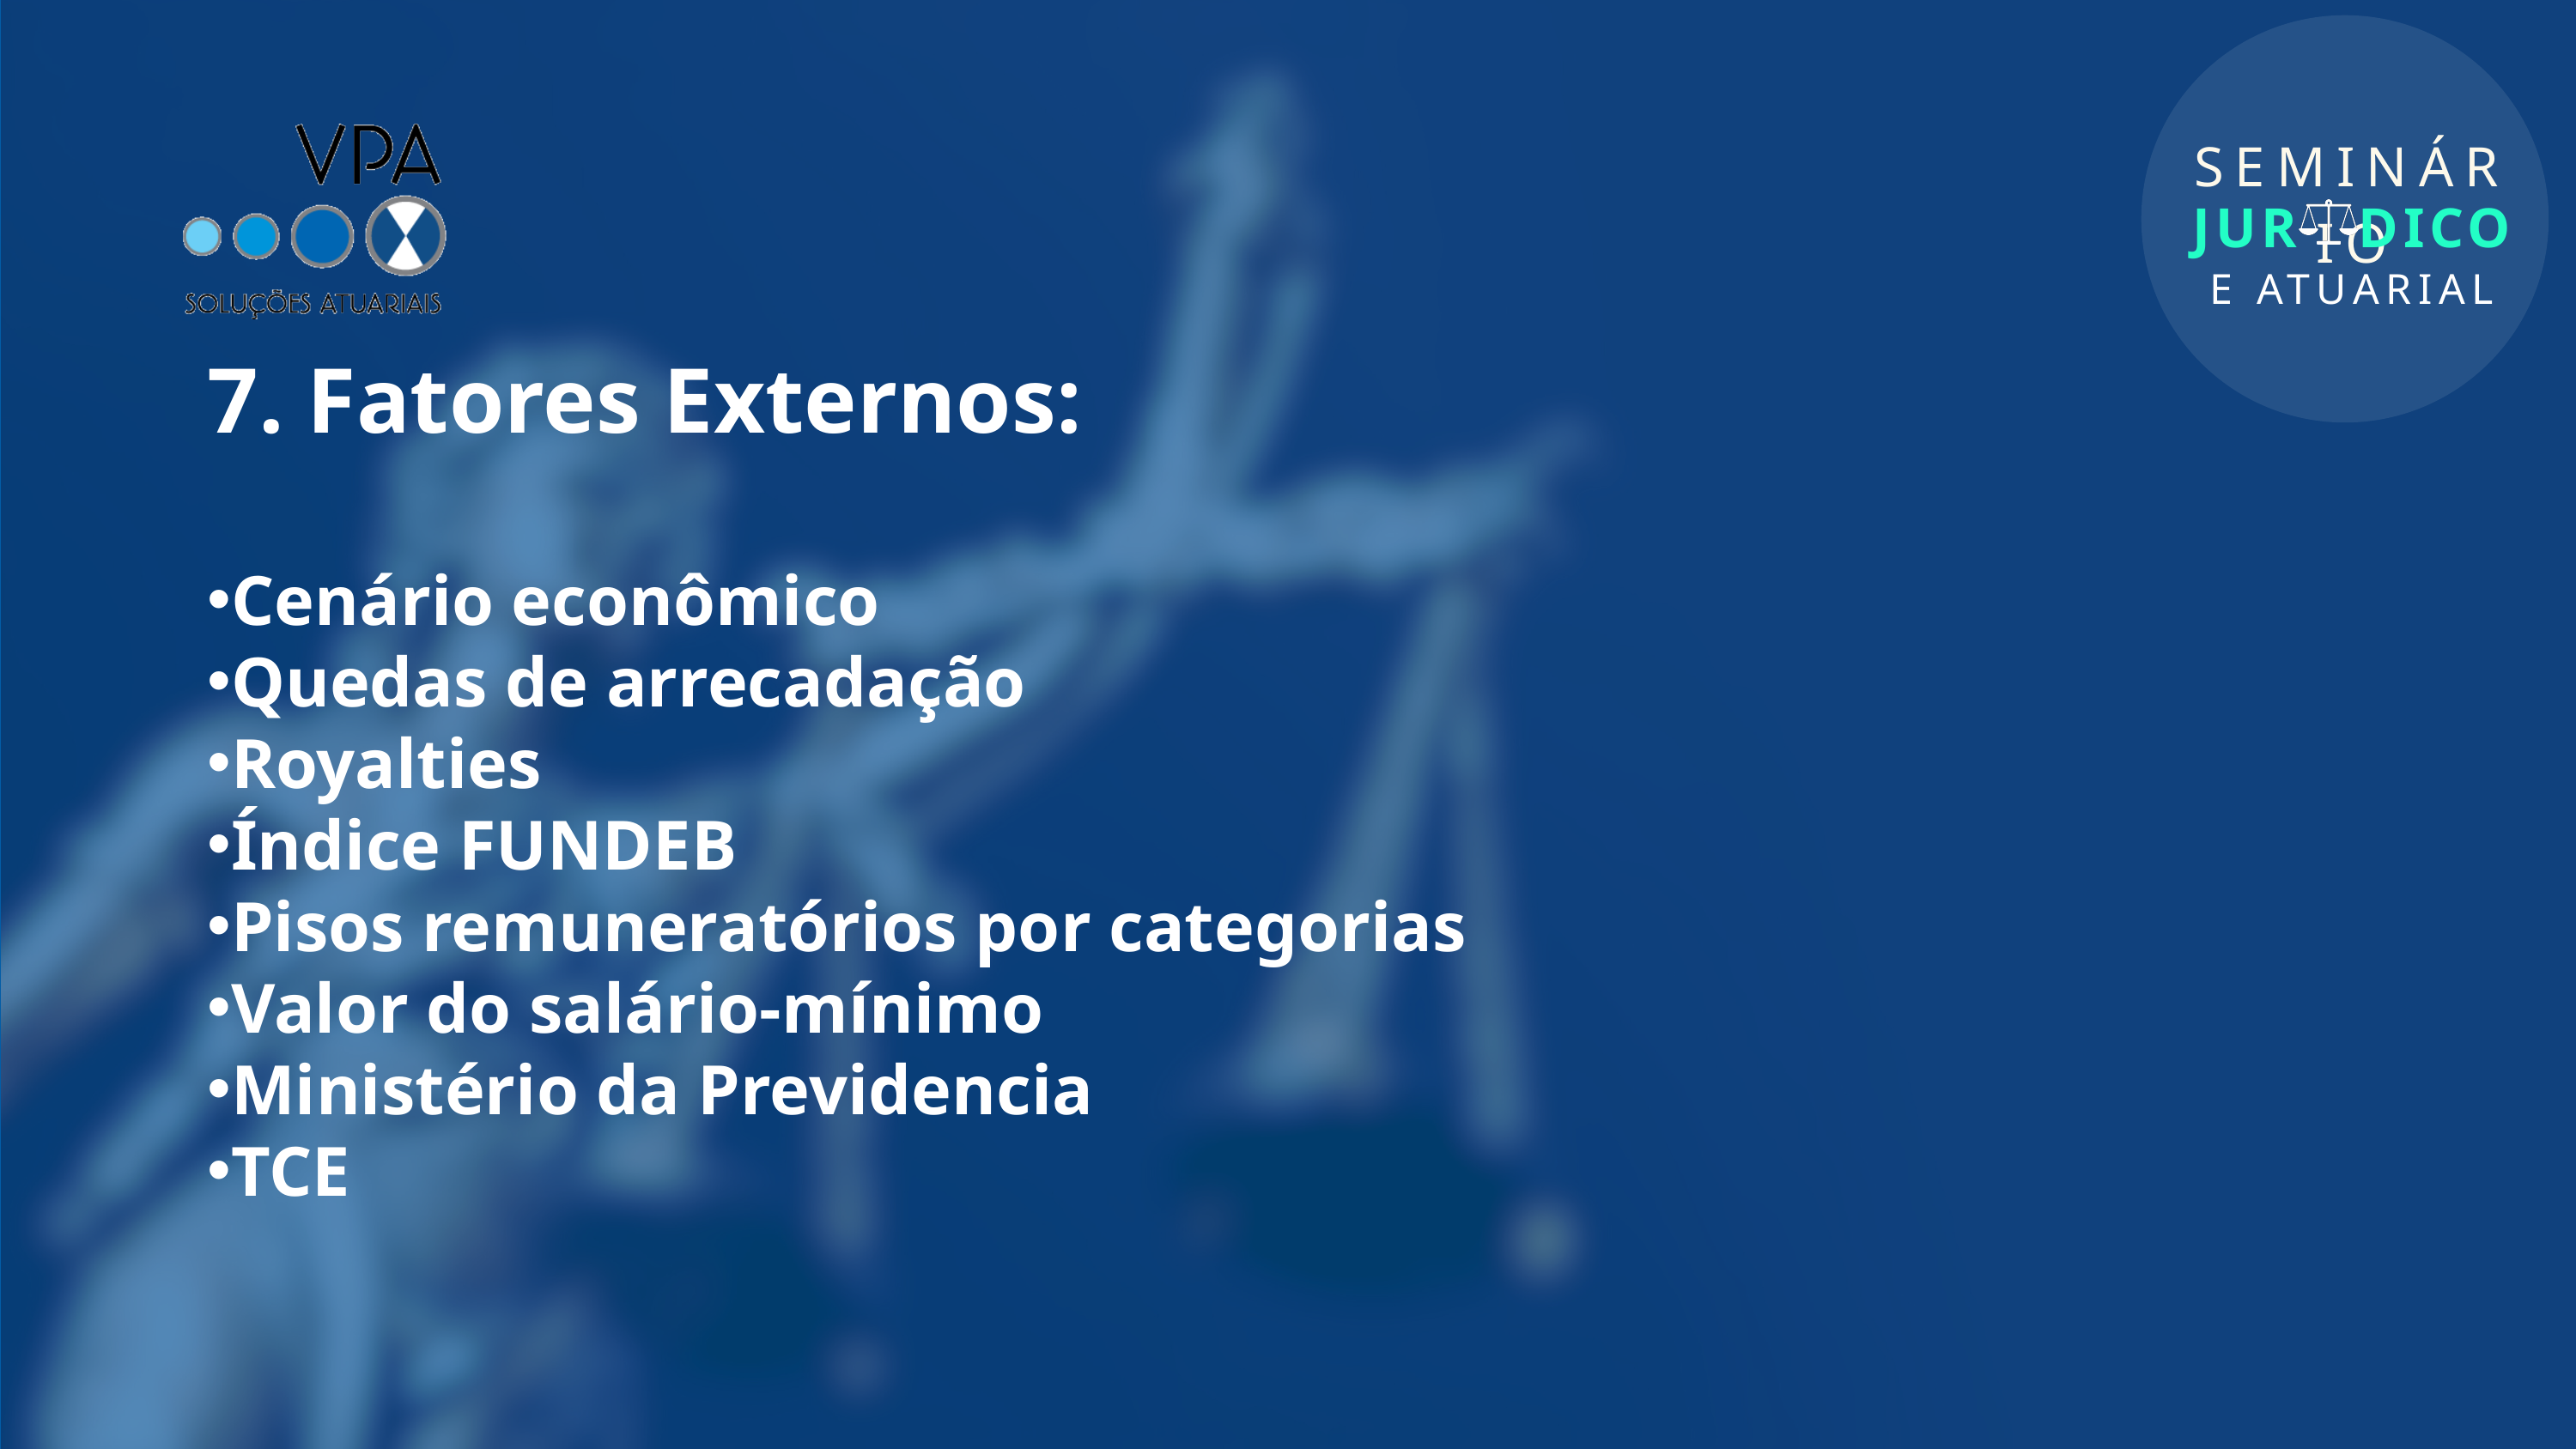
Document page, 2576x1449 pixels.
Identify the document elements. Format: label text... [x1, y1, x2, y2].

text_box [1, 0, 2576, 1449]
text_box 7. Fatores Externos: Cenário econômico Quedas de arrecadação Royalties Índice FUNDEB Pisos remuneratórios por categorias Valor do salário-mínimo Ministério da Previdencia TCE [207, 344, 2531, 1210]
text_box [2141, 15, 2549, 423]
picture [182, 123, 448, 320]
